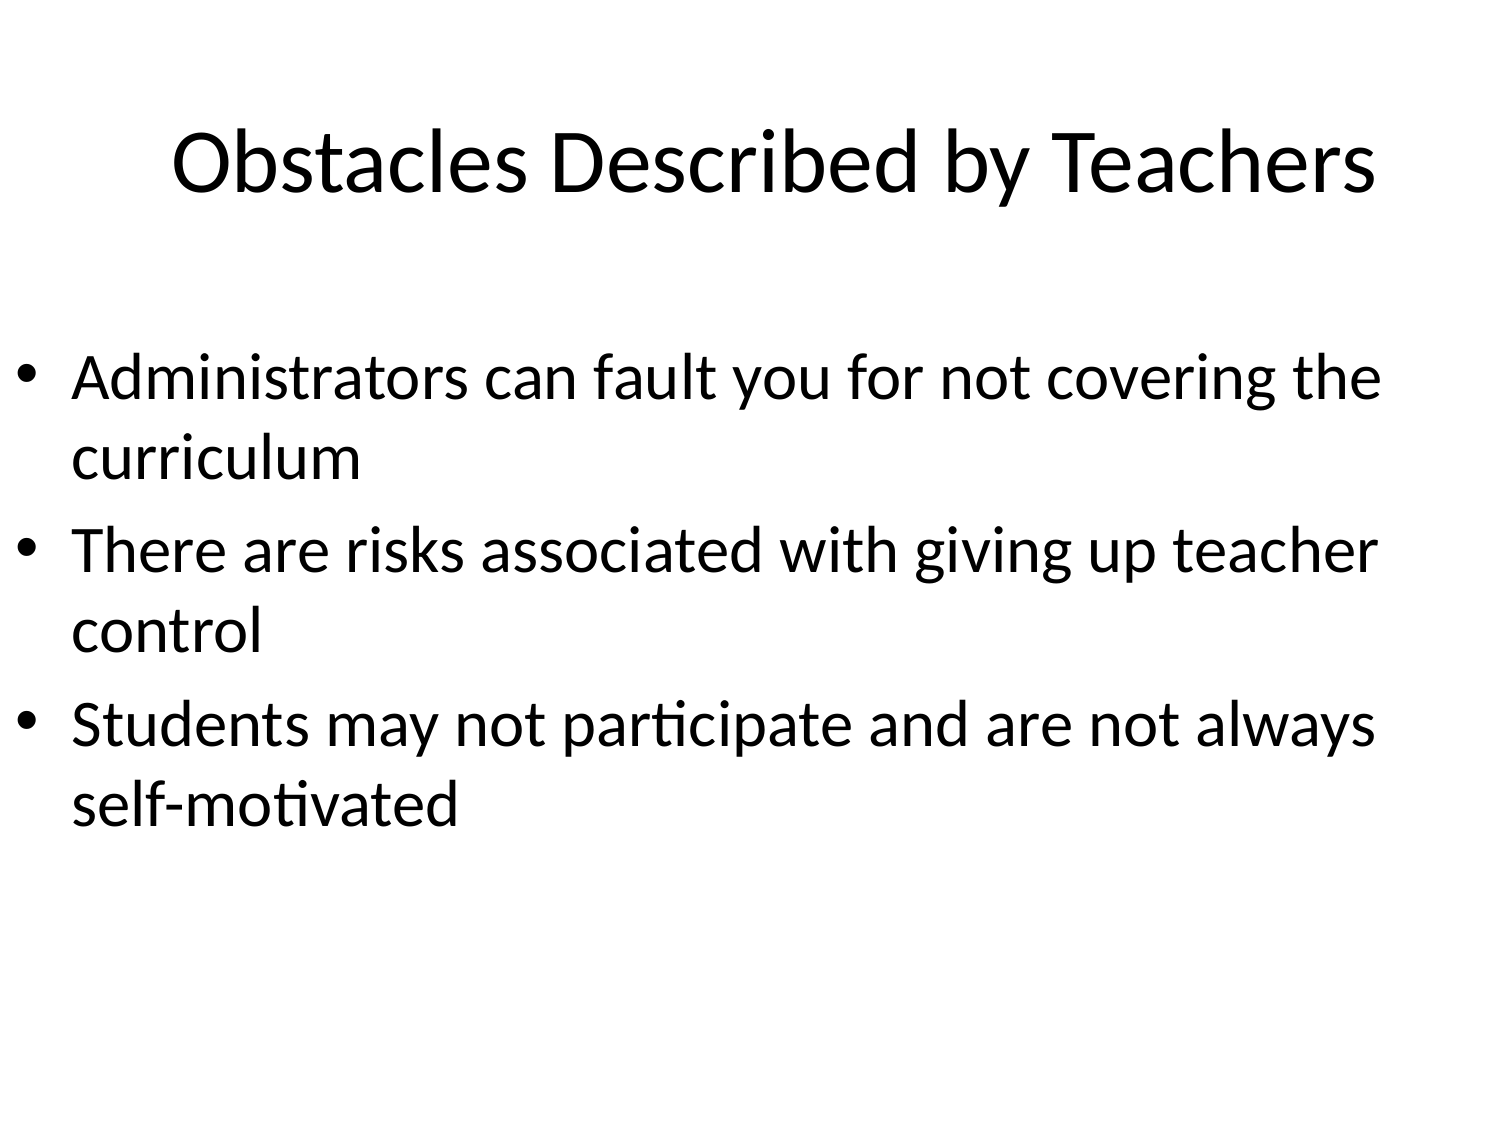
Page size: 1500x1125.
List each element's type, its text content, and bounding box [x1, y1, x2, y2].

list Administrators can fault you for not covering the curriculum There are risks associated with giving up teacher control Students may not participate and are not always self-motivated [0, 324, 1500, 937]
title Obstacles Described by Teachers [124, 62, 1426, 251]
